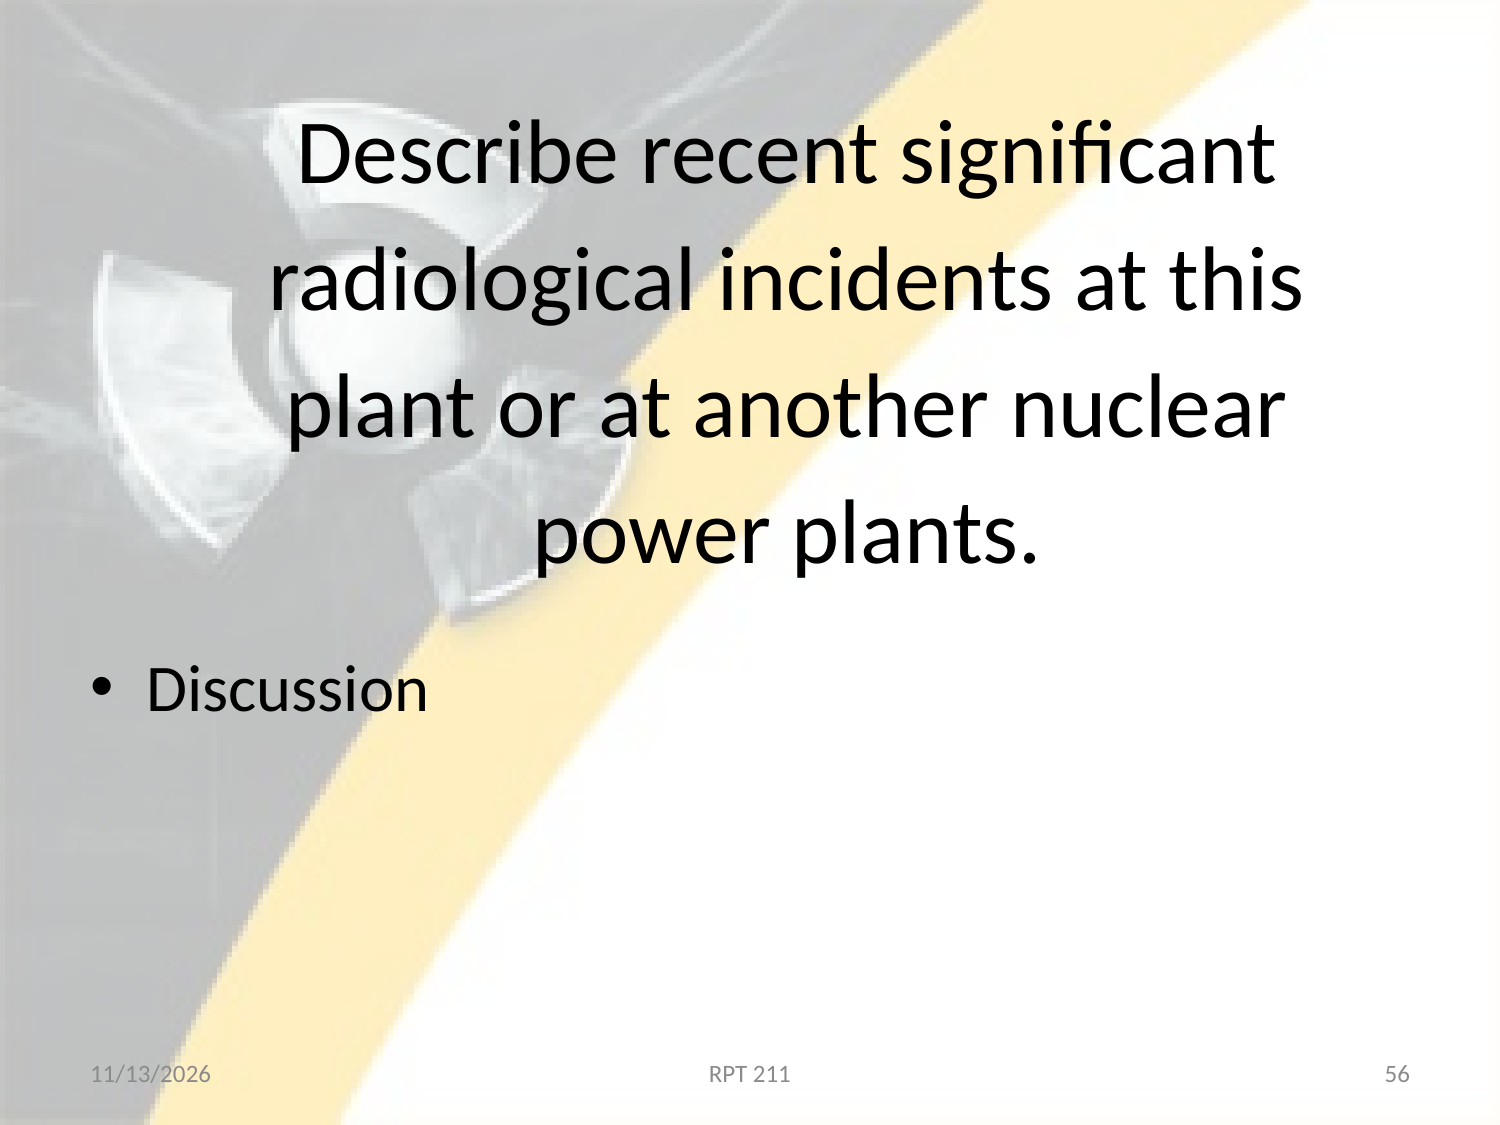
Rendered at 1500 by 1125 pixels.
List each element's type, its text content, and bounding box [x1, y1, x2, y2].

slide_number 56 [1074, 1042, 1425, 1103]
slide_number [75, 1042, 425, 1103]
list Discussion [75, 637, 1425, 986]
title Describe recent significant radiological incidents at this plant or at another nuclear power plants. [75, 45, 1425, 613]
footer RPT 211 [512, 1042, 988, 1103]
